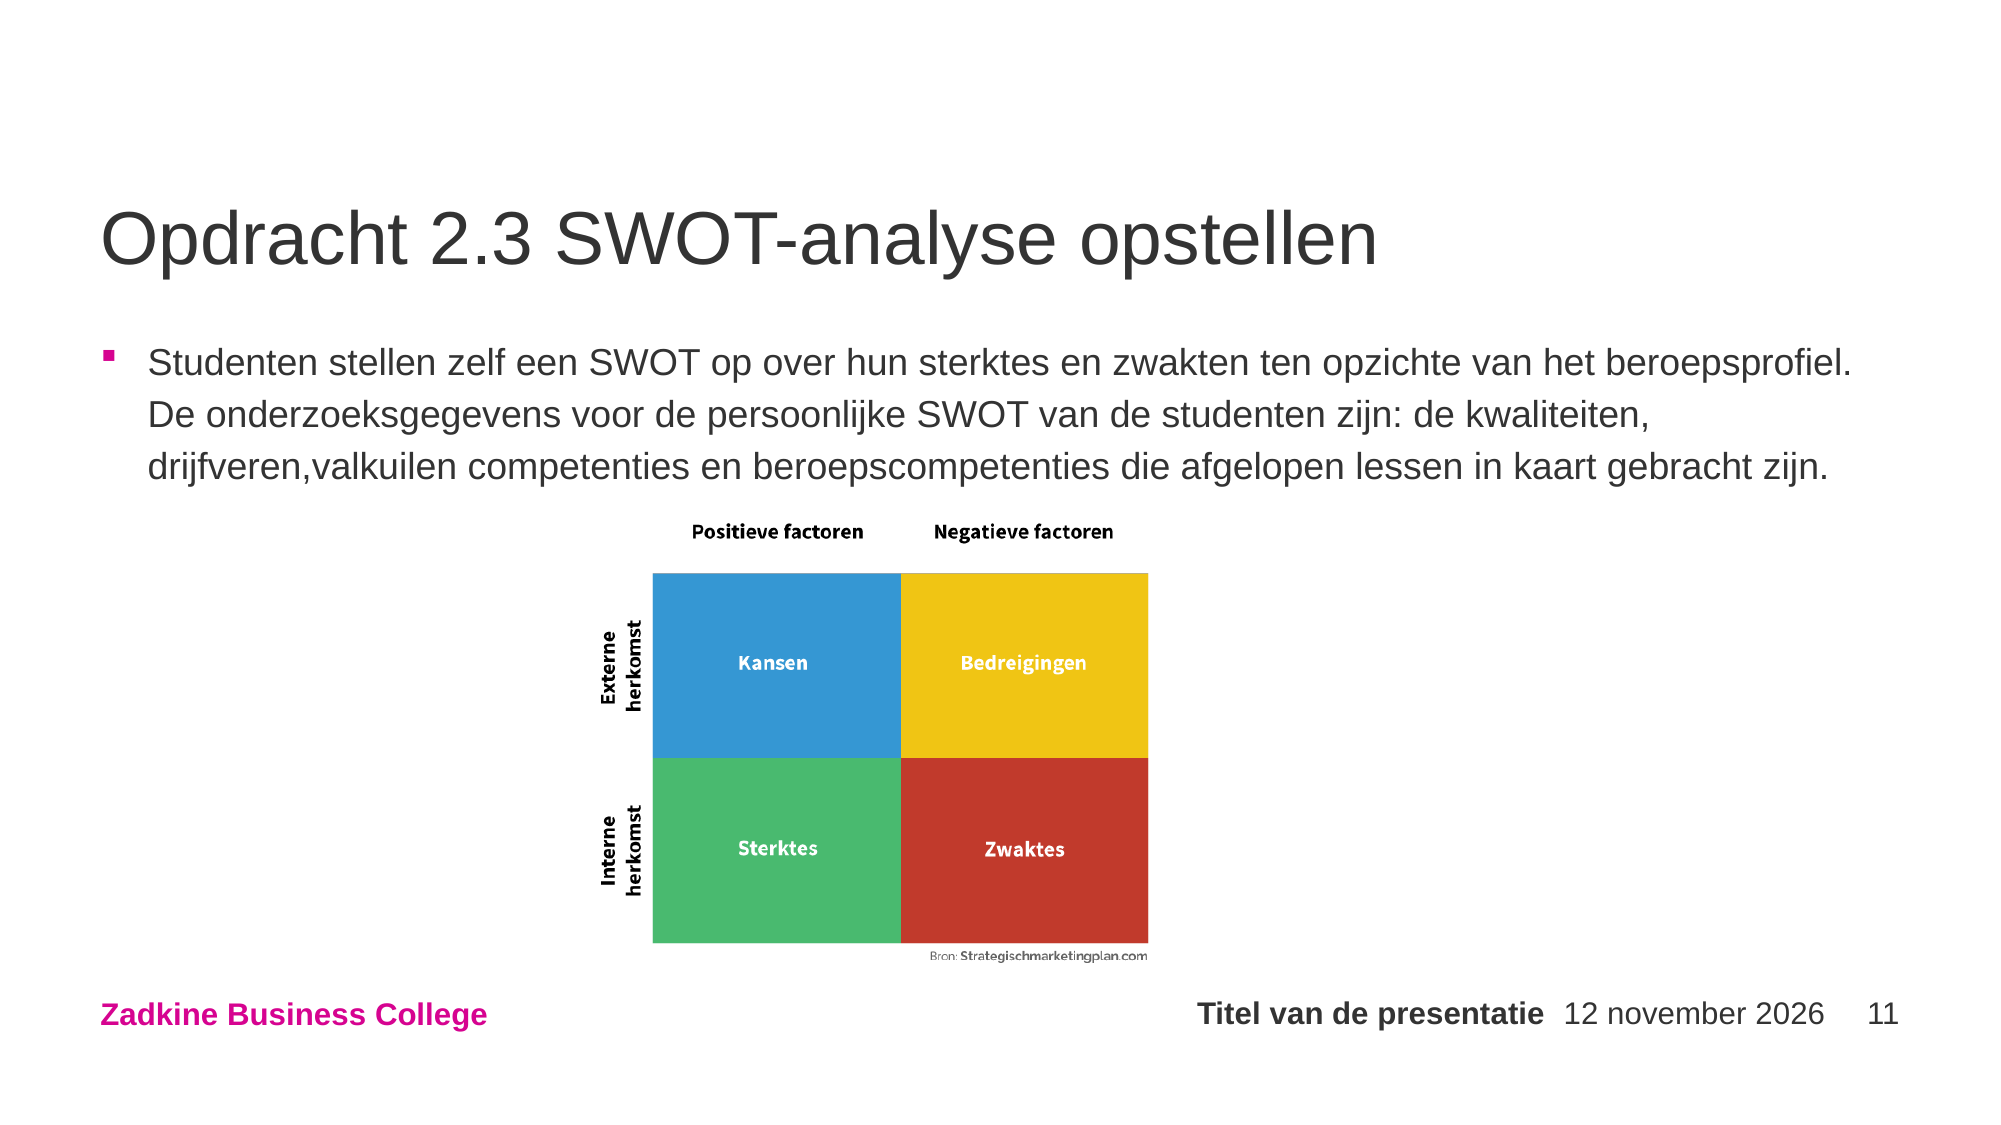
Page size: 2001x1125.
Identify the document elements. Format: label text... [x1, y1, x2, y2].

footer Titel van de presentatie [870, 993, 1546, 1033]
slide_number 11 [1825, 993, 1900, 1033]
list Studenten stellen zelf een SWOT op over hun sterktes en zwakten ten opzichte van het beroepsprofiel. De onderzoeksgegevens voor de persoonlijke SWOT van de studenten zijn: de kwaliteiten, drijfveren,valkuilen competenties en beroepscompetenties die afgelopen lessen in kaart gebracht zijn. [100, 331, 1900, 917]
picture [584, 509, 1156, 969]
list Opdracht 2.3 SWOT-analyse opstellen [100, 189, 1900, 280]
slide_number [1546, 993, 1825, 1033]
